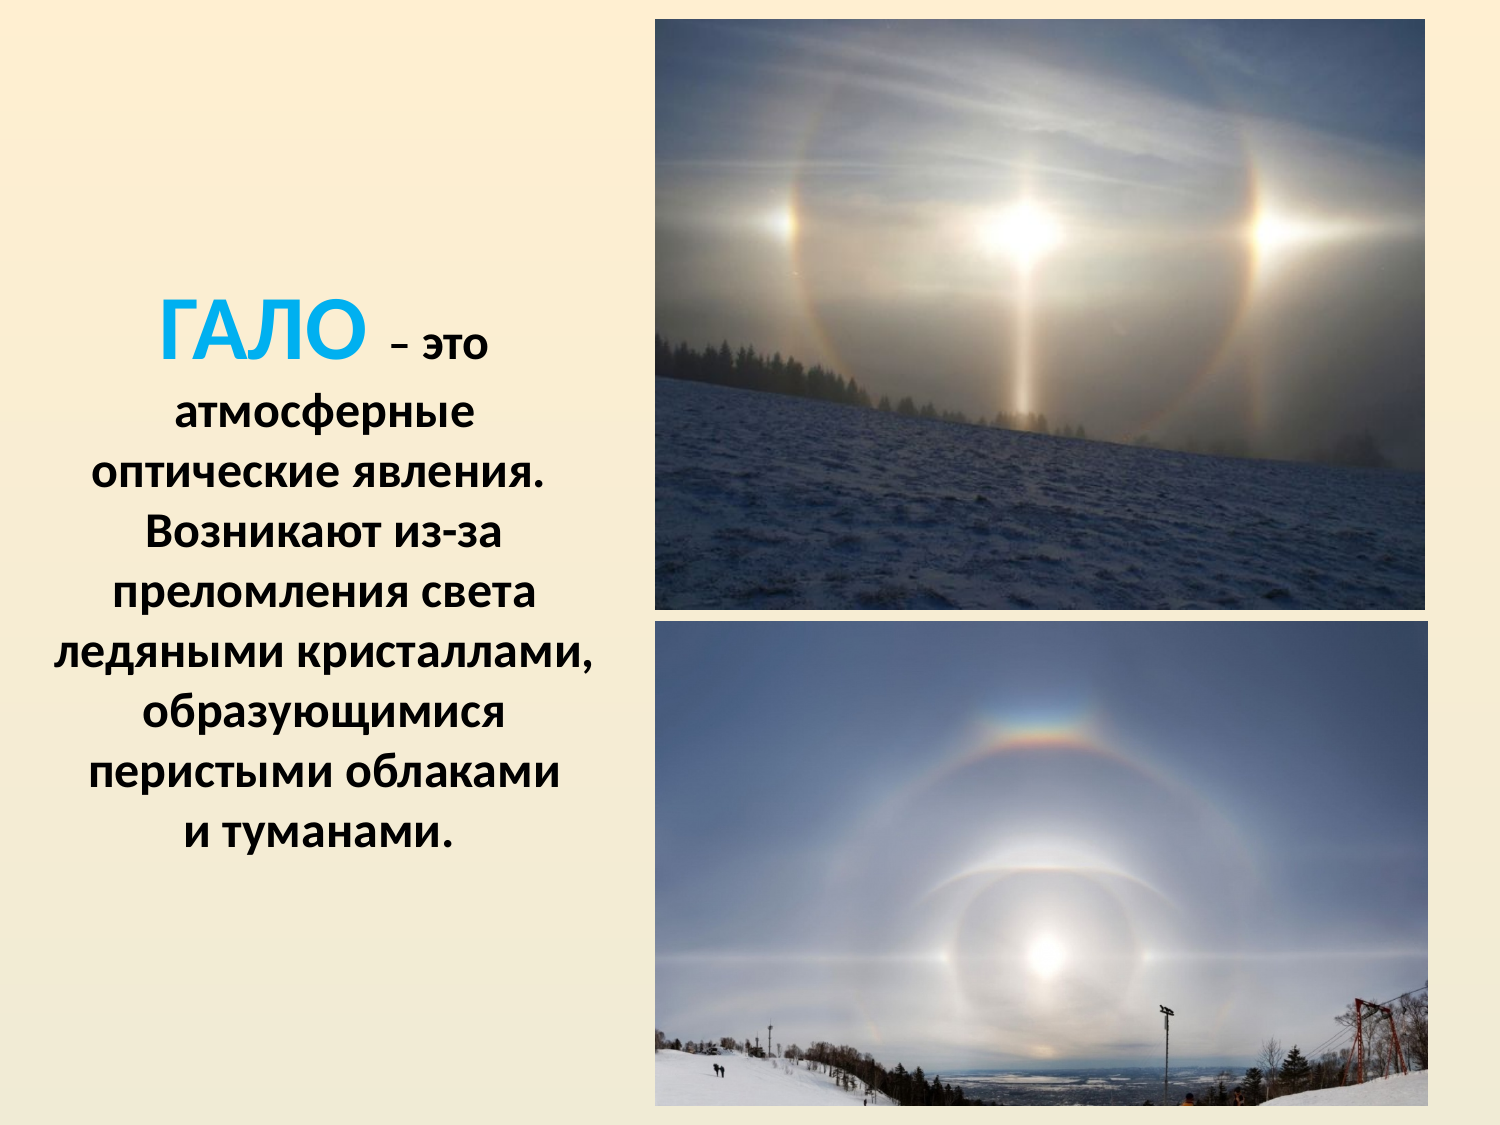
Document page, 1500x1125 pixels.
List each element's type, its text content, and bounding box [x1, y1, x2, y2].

title ГАЛО – это атмосферные оптические явления. Возникают из-за преломления света ледяными кристаллами, образующимися перистыми облаками и туманами. [29, 0, 621, 1125]
picture [655, 621, 1428, 1107]
picture [655, 18, 1425, 610]
